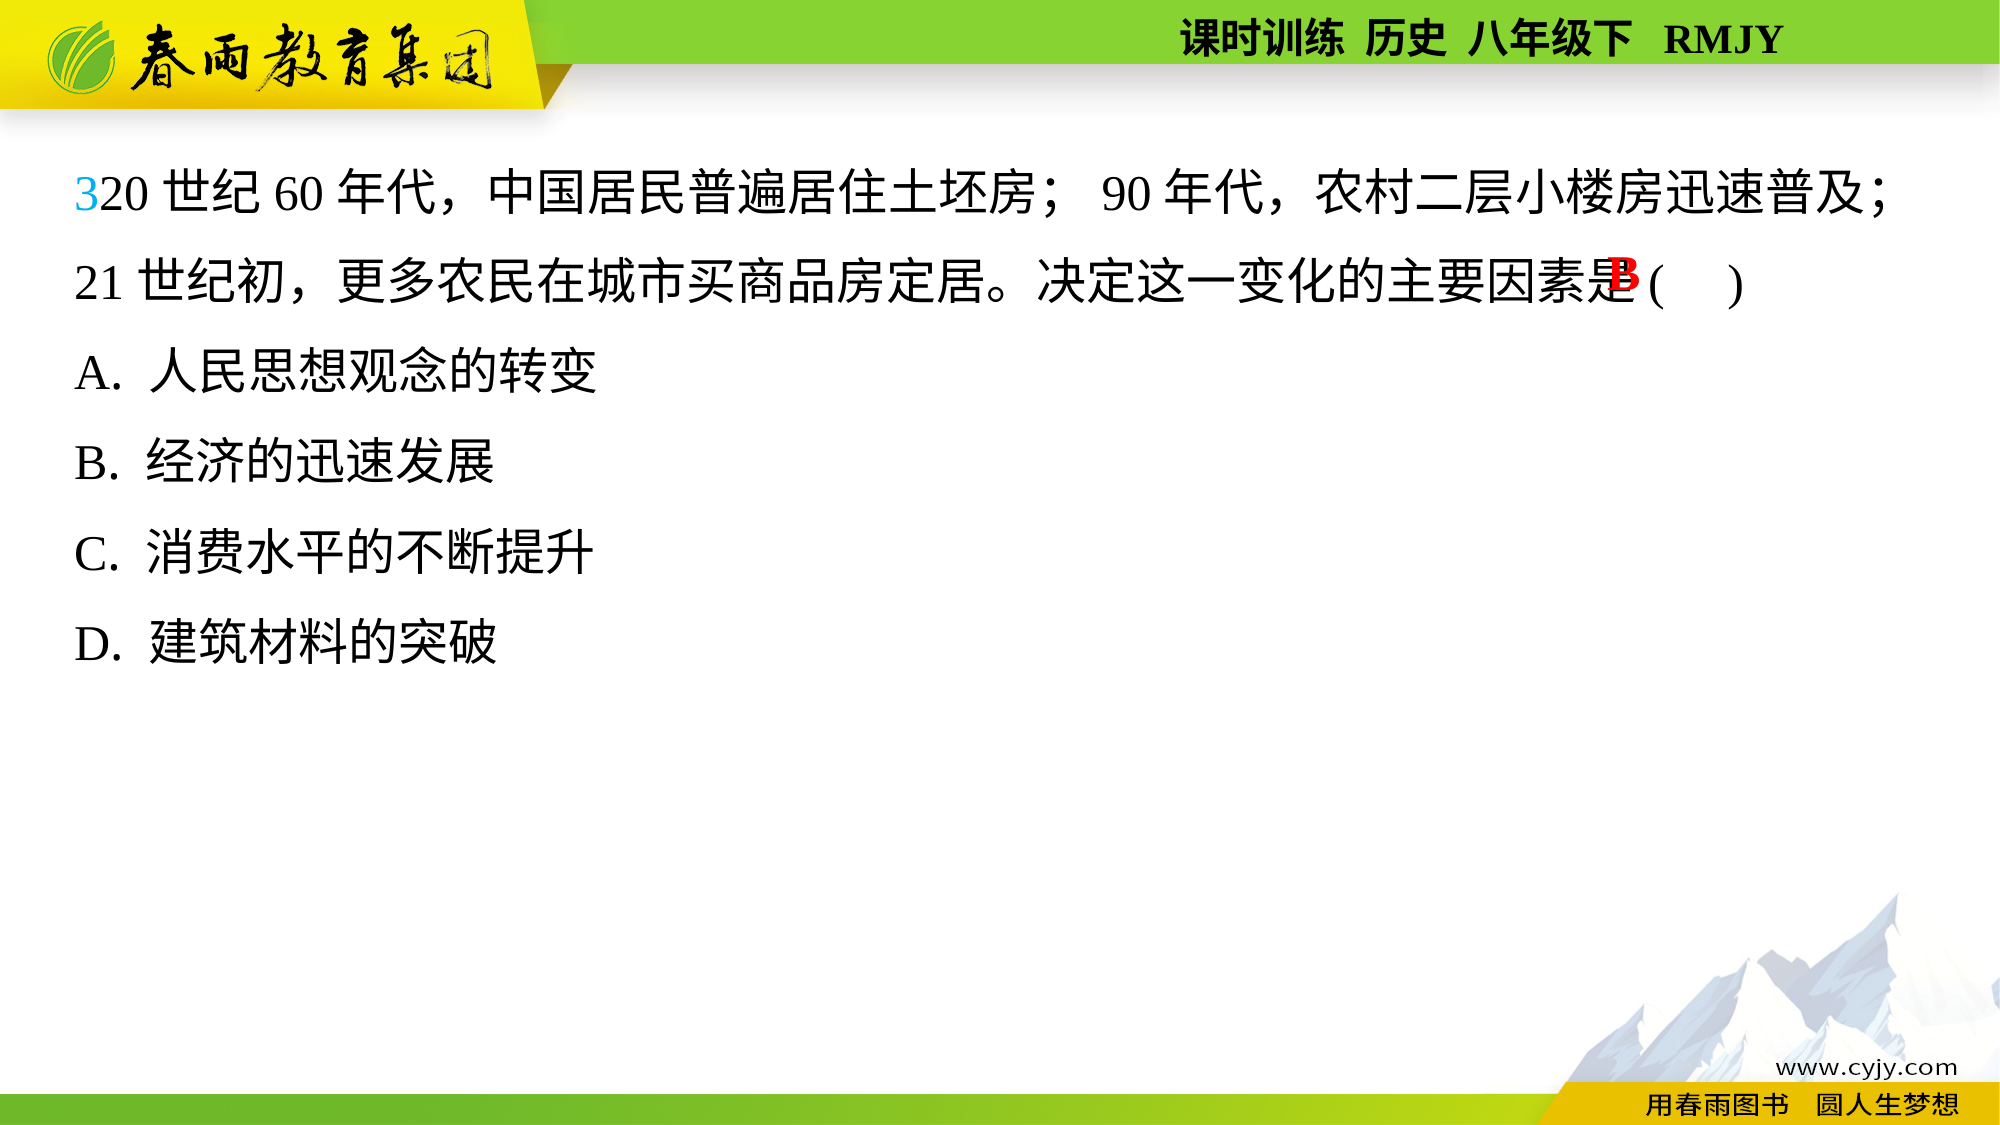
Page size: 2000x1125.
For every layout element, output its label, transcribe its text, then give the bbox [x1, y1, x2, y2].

text_box B [1592, 233, 1656, 308]
list 320世纪60年代，中国居民普遍居住土坯房；90年代，农村二层小楼房迅速普及；21世纪初，更多农民在城市买商品房定居。决定这一变化的主要因素是( ) A. 人民思想观念的转变 B. 经济的迅速发展 C. 消费水平的不断提升 D. 建筑材料的突破 [59, 122, 1944, 672]
picture [0, 0, 2000, 1125]
